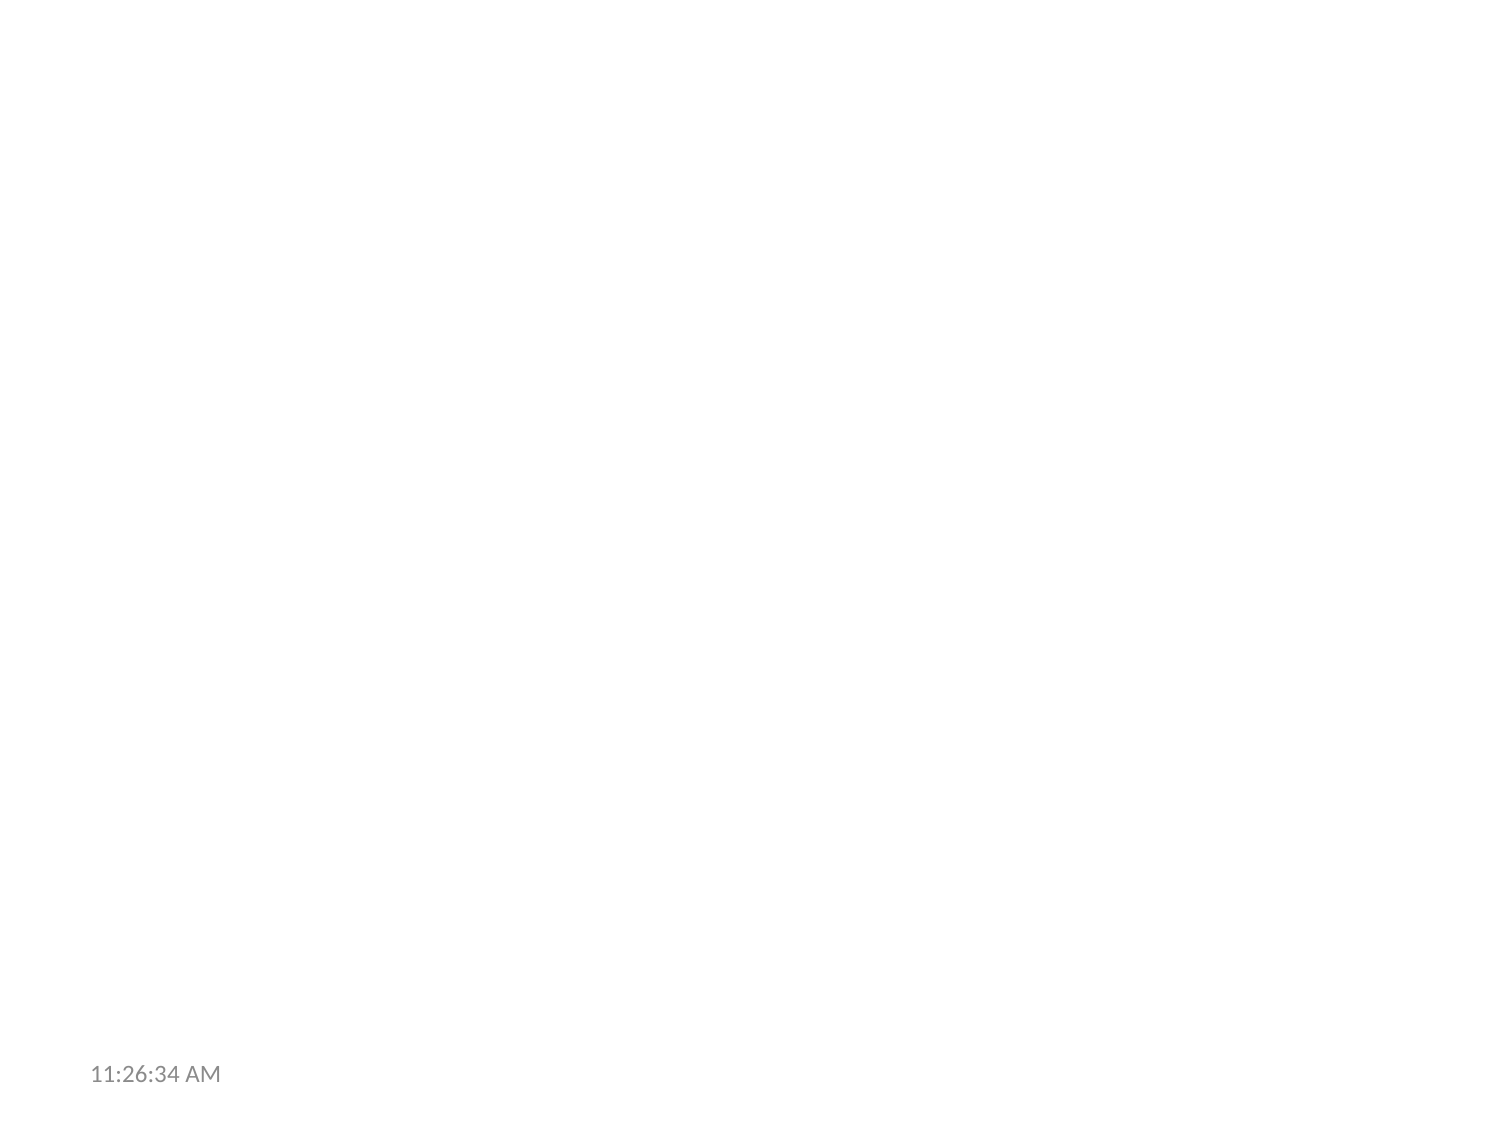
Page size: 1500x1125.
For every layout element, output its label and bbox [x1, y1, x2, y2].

slide_number [75, 1042, 425, 1103]
